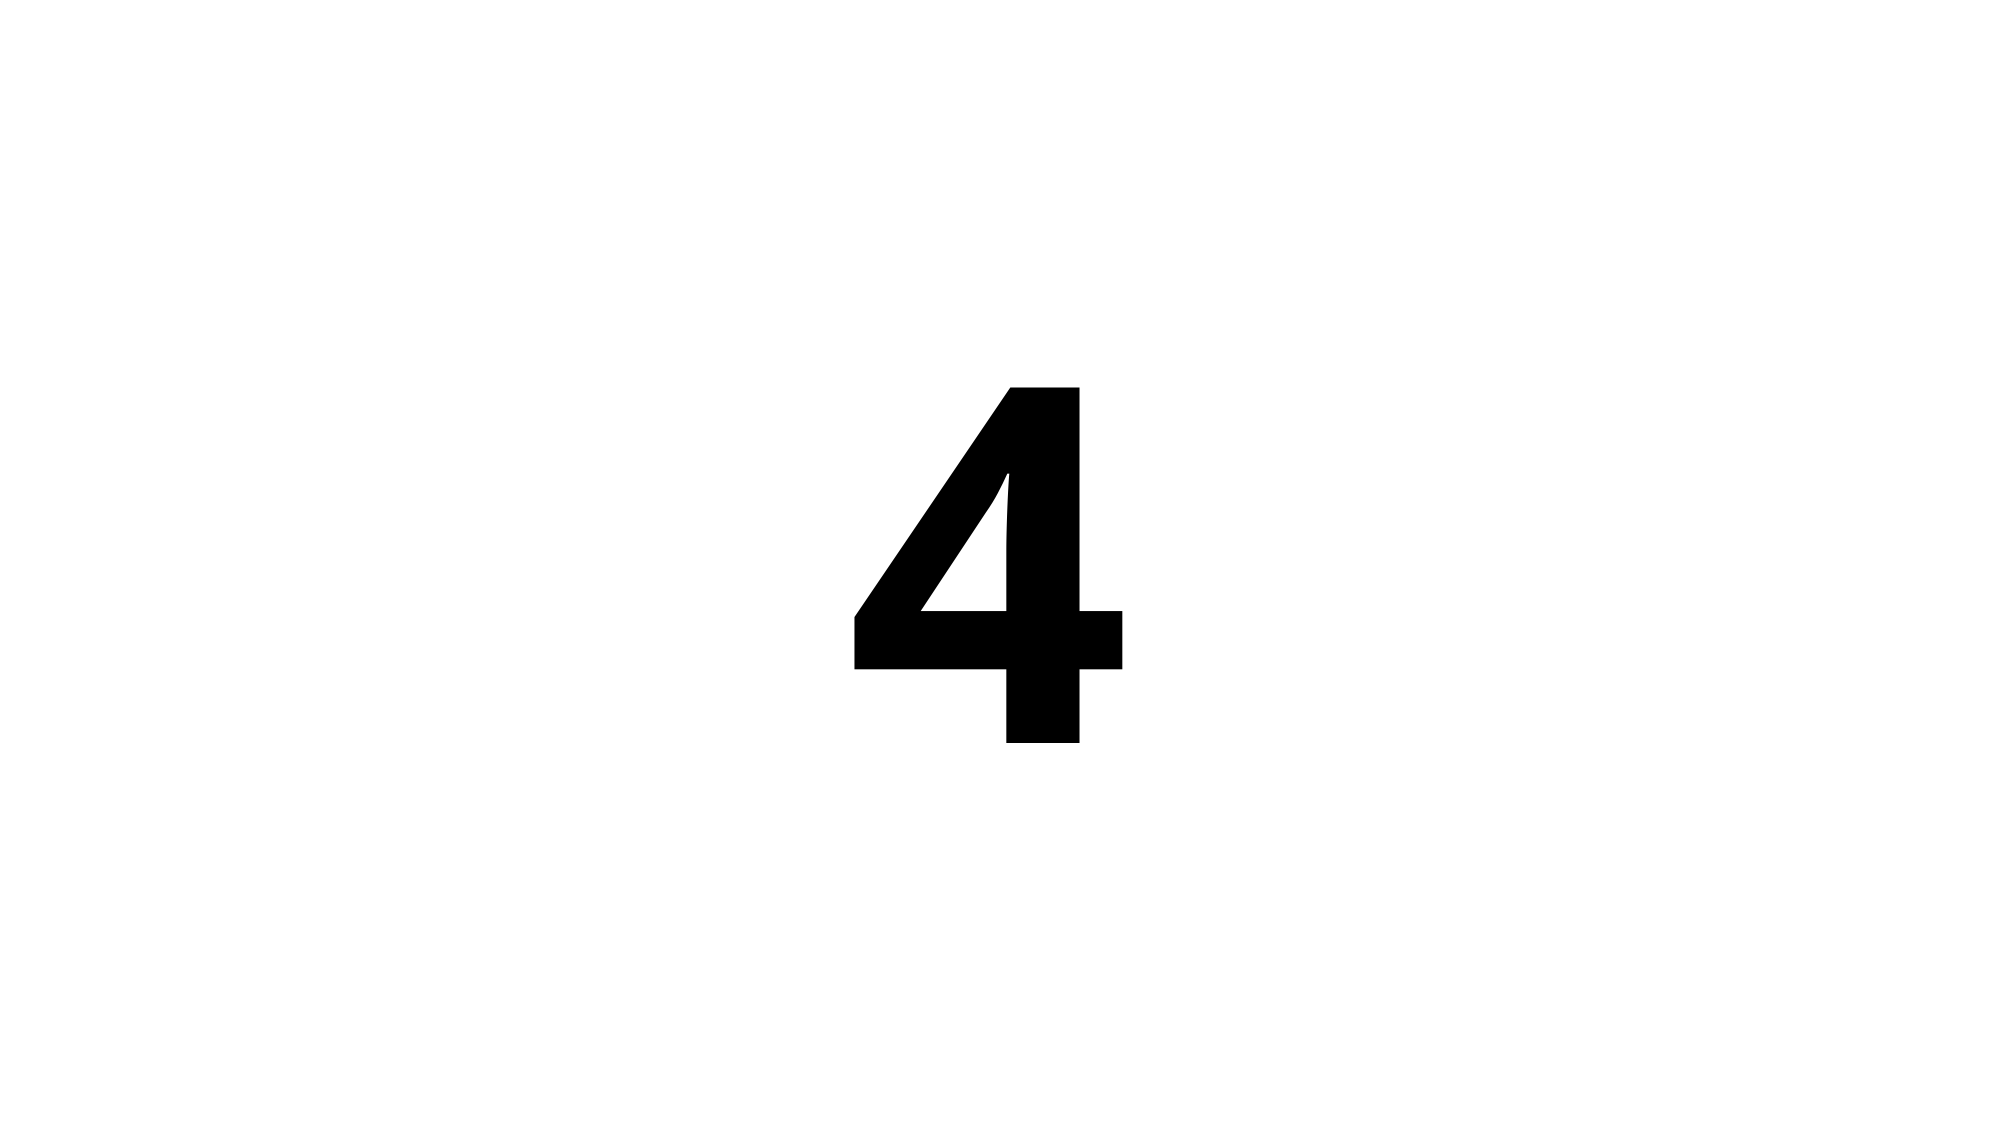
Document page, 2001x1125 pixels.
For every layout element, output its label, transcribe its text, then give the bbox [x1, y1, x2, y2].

text_box 4 [831, 237, 1147, 851]
